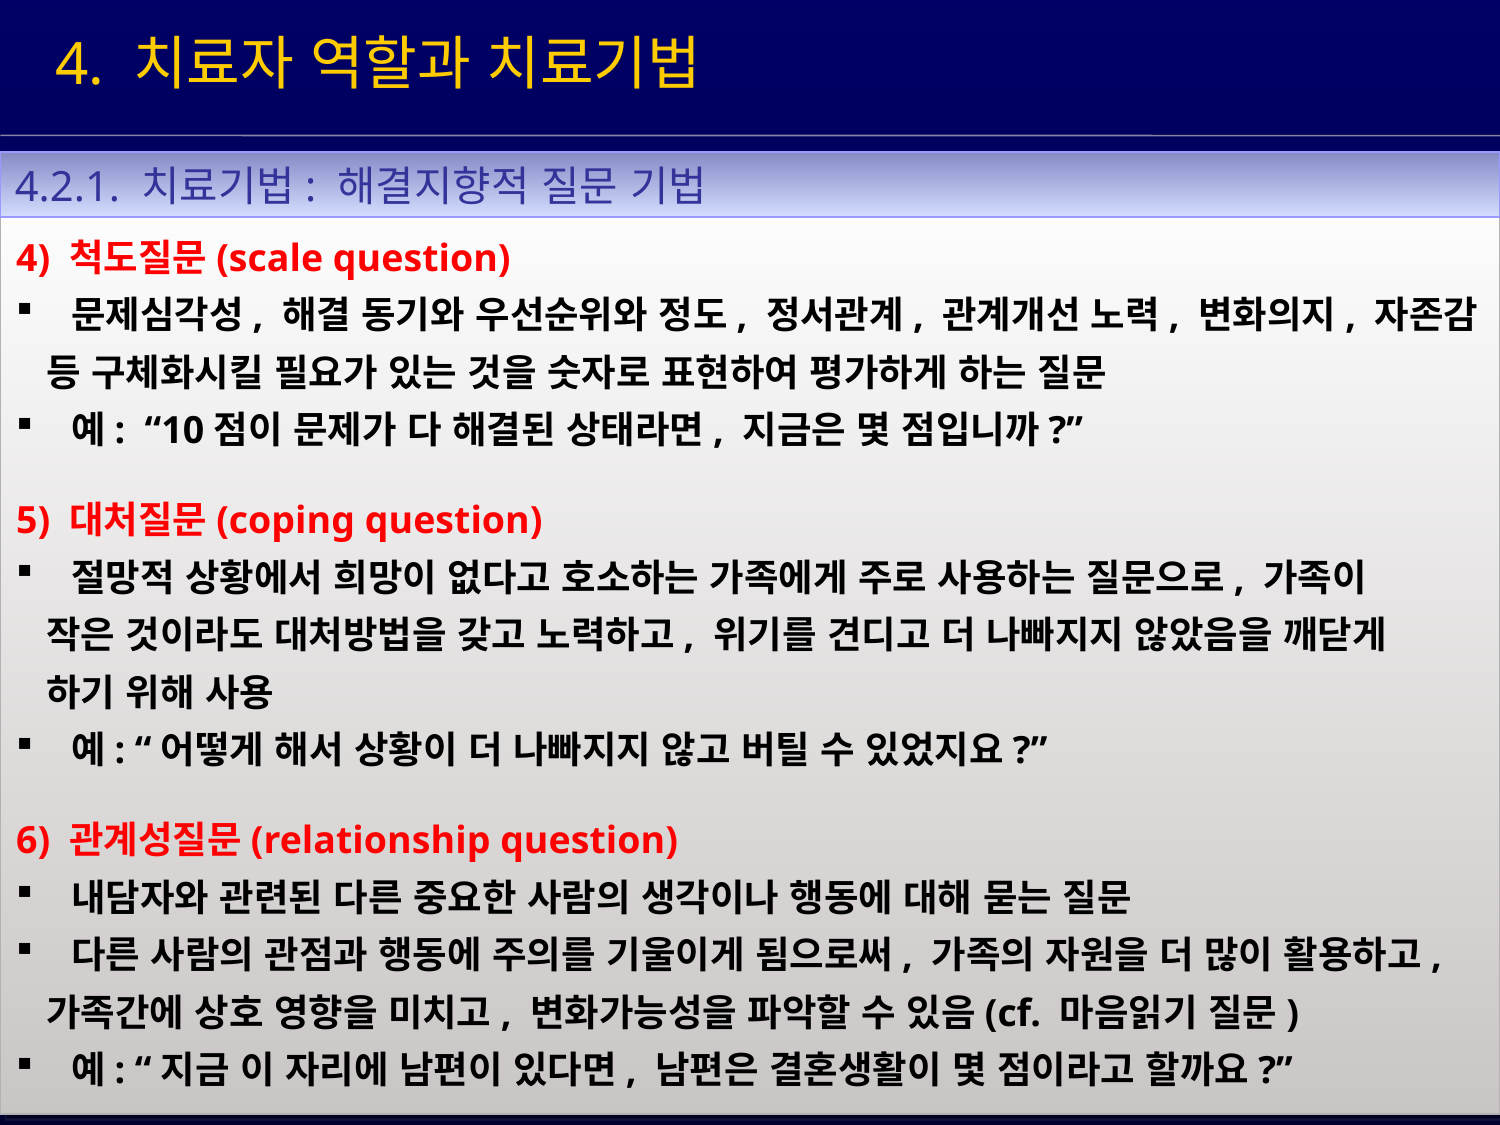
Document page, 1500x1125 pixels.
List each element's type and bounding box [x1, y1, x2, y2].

text_box [0, 18, 1500, 1114]
